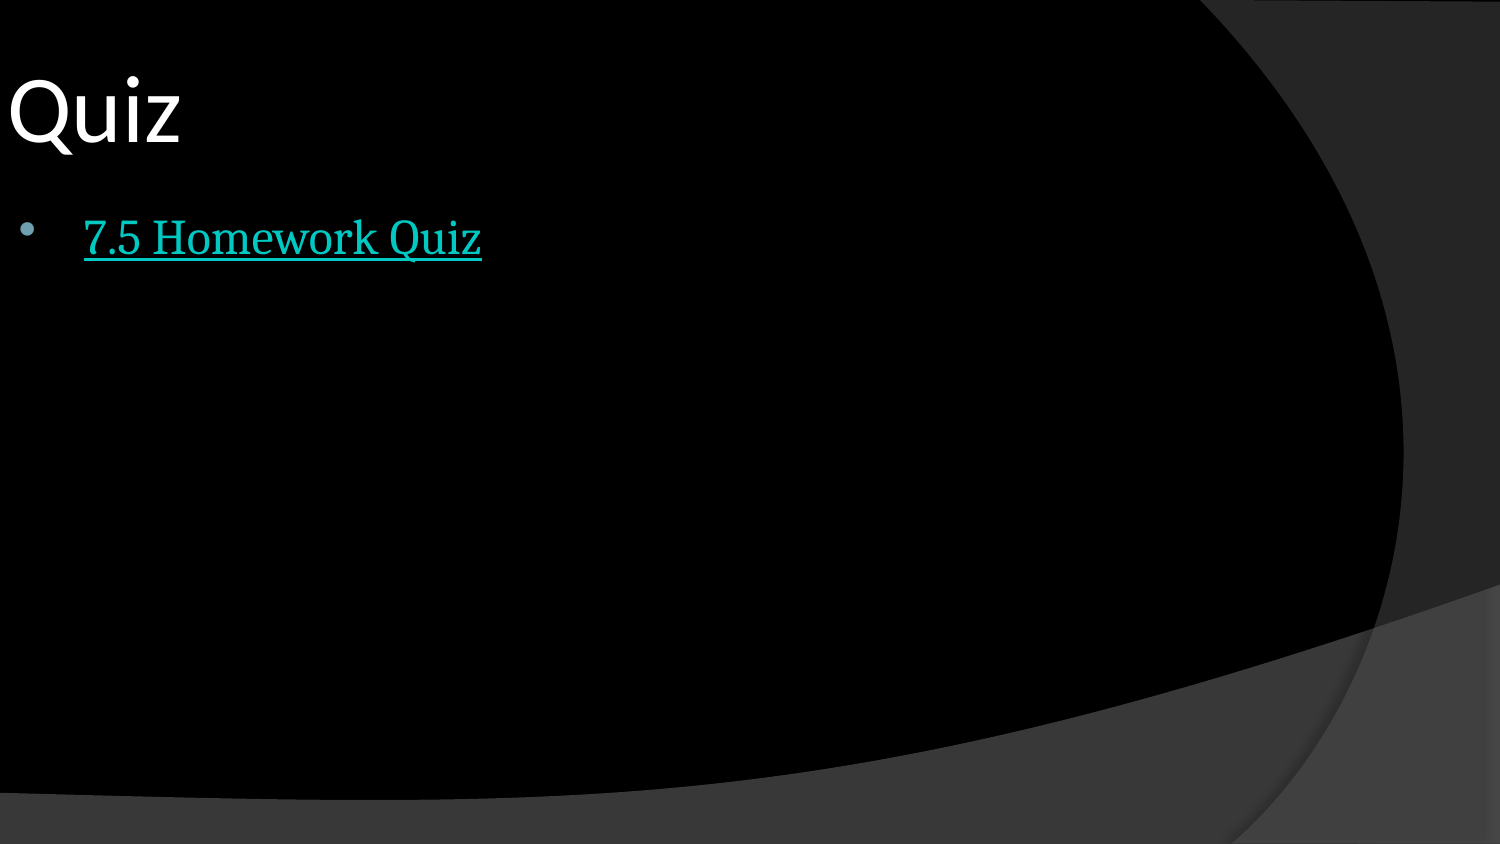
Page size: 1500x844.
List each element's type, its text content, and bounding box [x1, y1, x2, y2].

title Quiz [0, 33, 1500, 175]
list 7.5 Homework Quiz [0, 196, 1500, 754]
